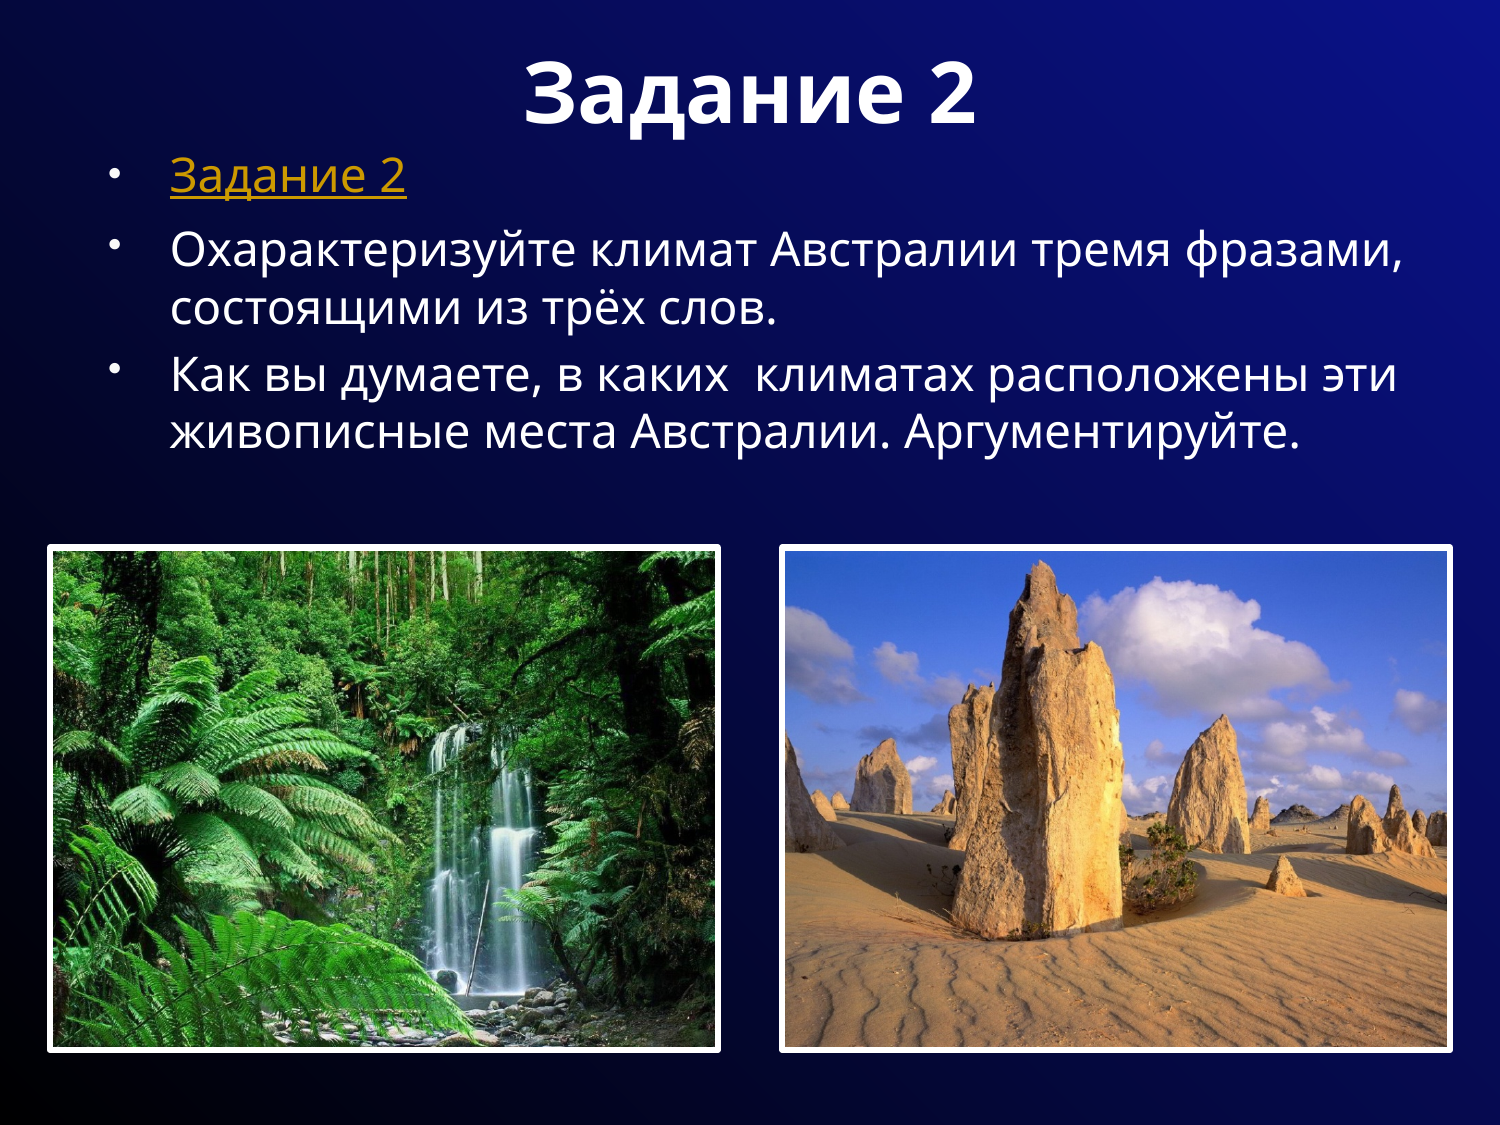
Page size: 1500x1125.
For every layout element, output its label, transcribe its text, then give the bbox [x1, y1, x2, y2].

picture [52, 550, 715, 1048]
picture [785, 550, 1448, 1048]
list Задание 2 Охарактеризуйте климат Австралии тремя фразами, состоящими из трёх слов. Как вы думаете, в каких климатах расположены эти живописные места Австралии. Аргументируйте. [75, 137, 1425, 504]
title Задание 2 [75, 0, 1425, 137]
